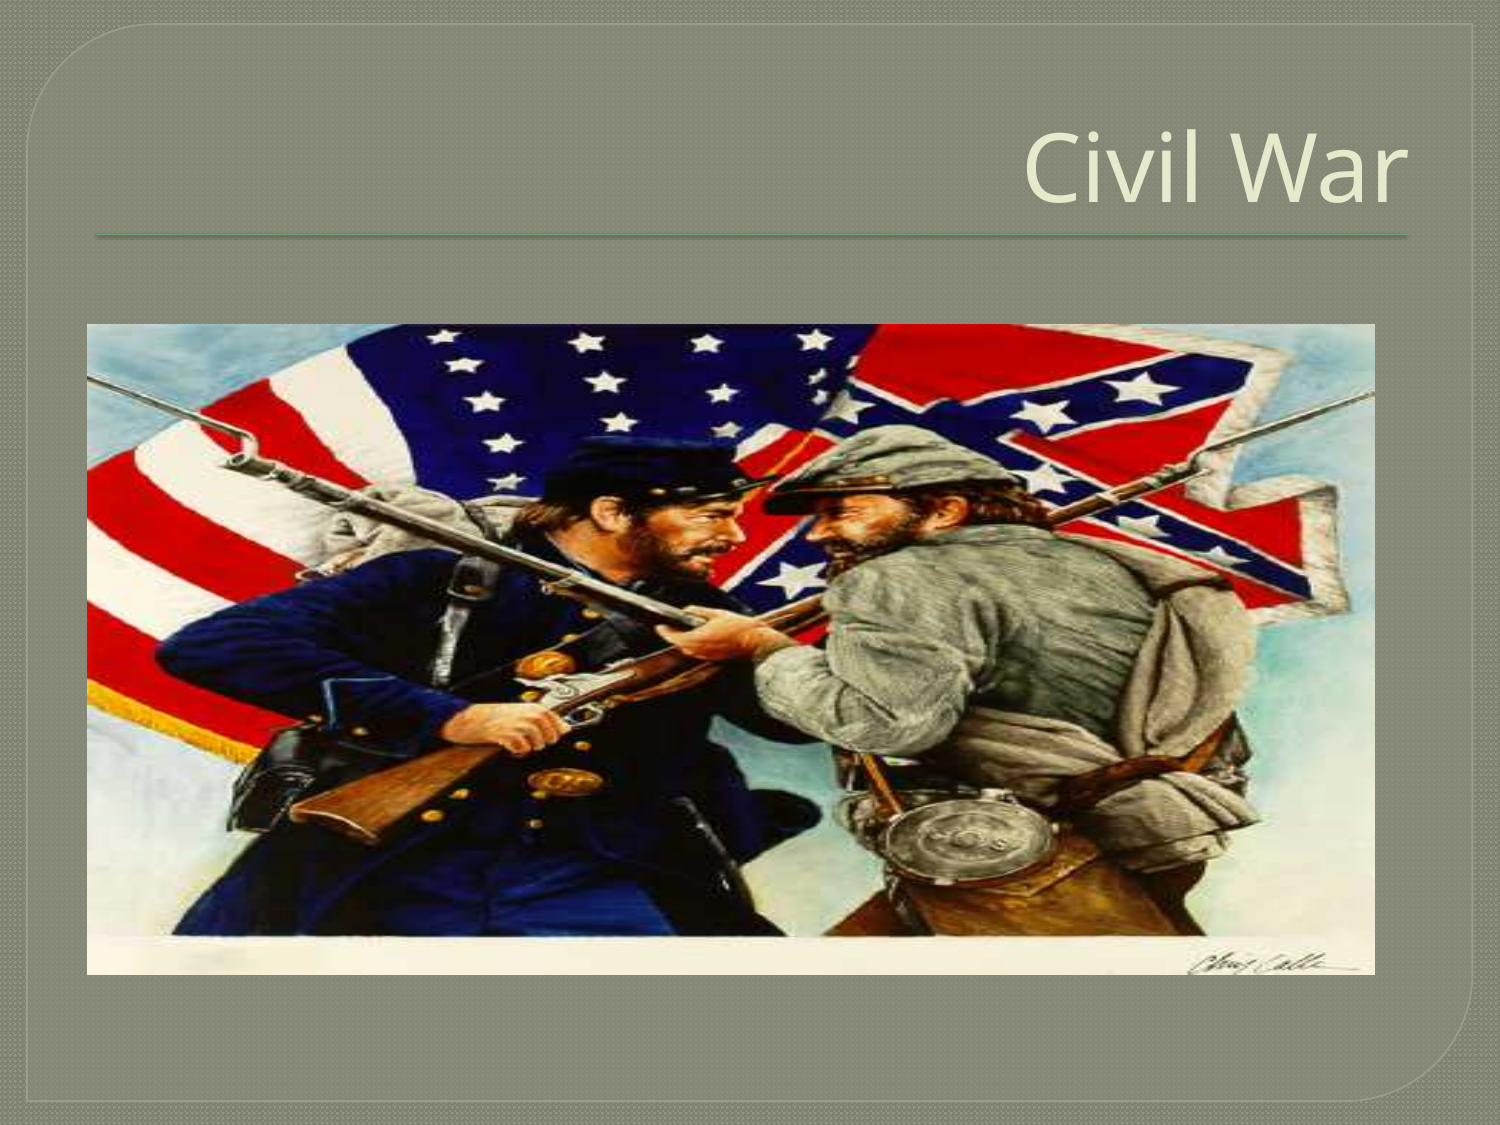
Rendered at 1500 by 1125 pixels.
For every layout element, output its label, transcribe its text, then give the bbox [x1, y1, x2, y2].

title Civil War [75, 41, 1425, 230]
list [87, 324, 1376, 976]
